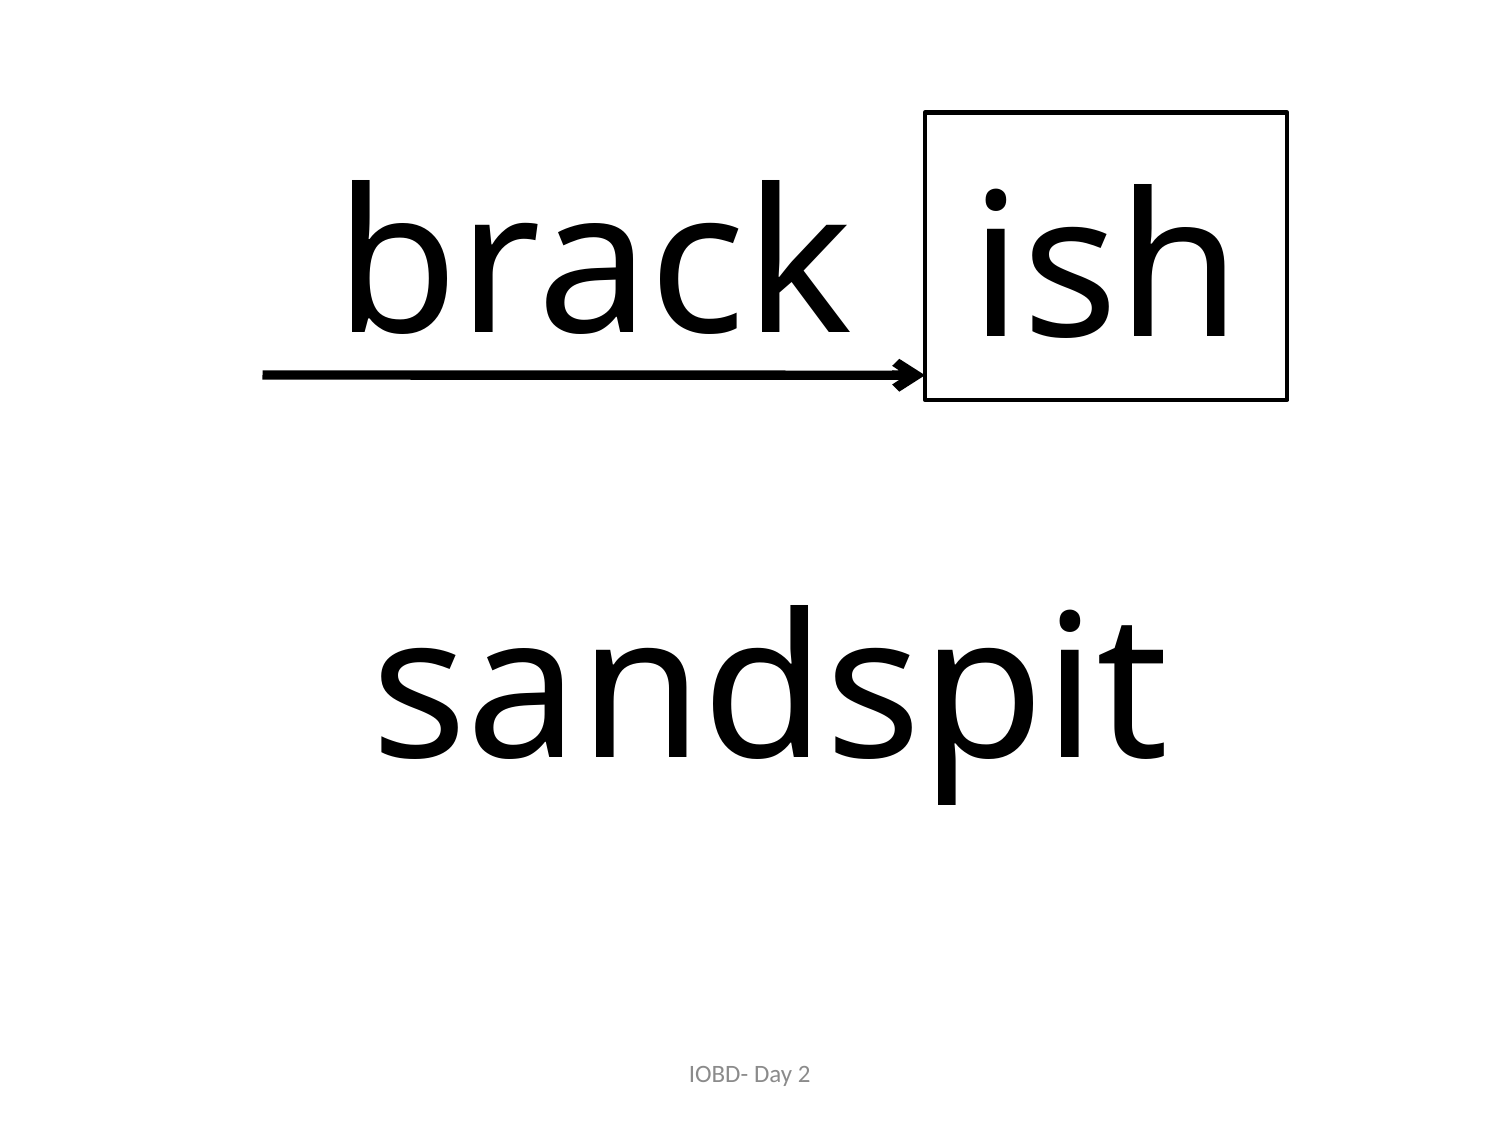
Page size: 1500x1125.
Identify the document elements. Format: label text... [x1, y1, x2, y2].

text_box brack [321, 124, 868, 370]
footer IOBD- Day 2 [512, 1042, 988, 1103]
text_box sandspit [356, 549, 1183, 805]
text_box ish [923, 110, 1289, 402]
